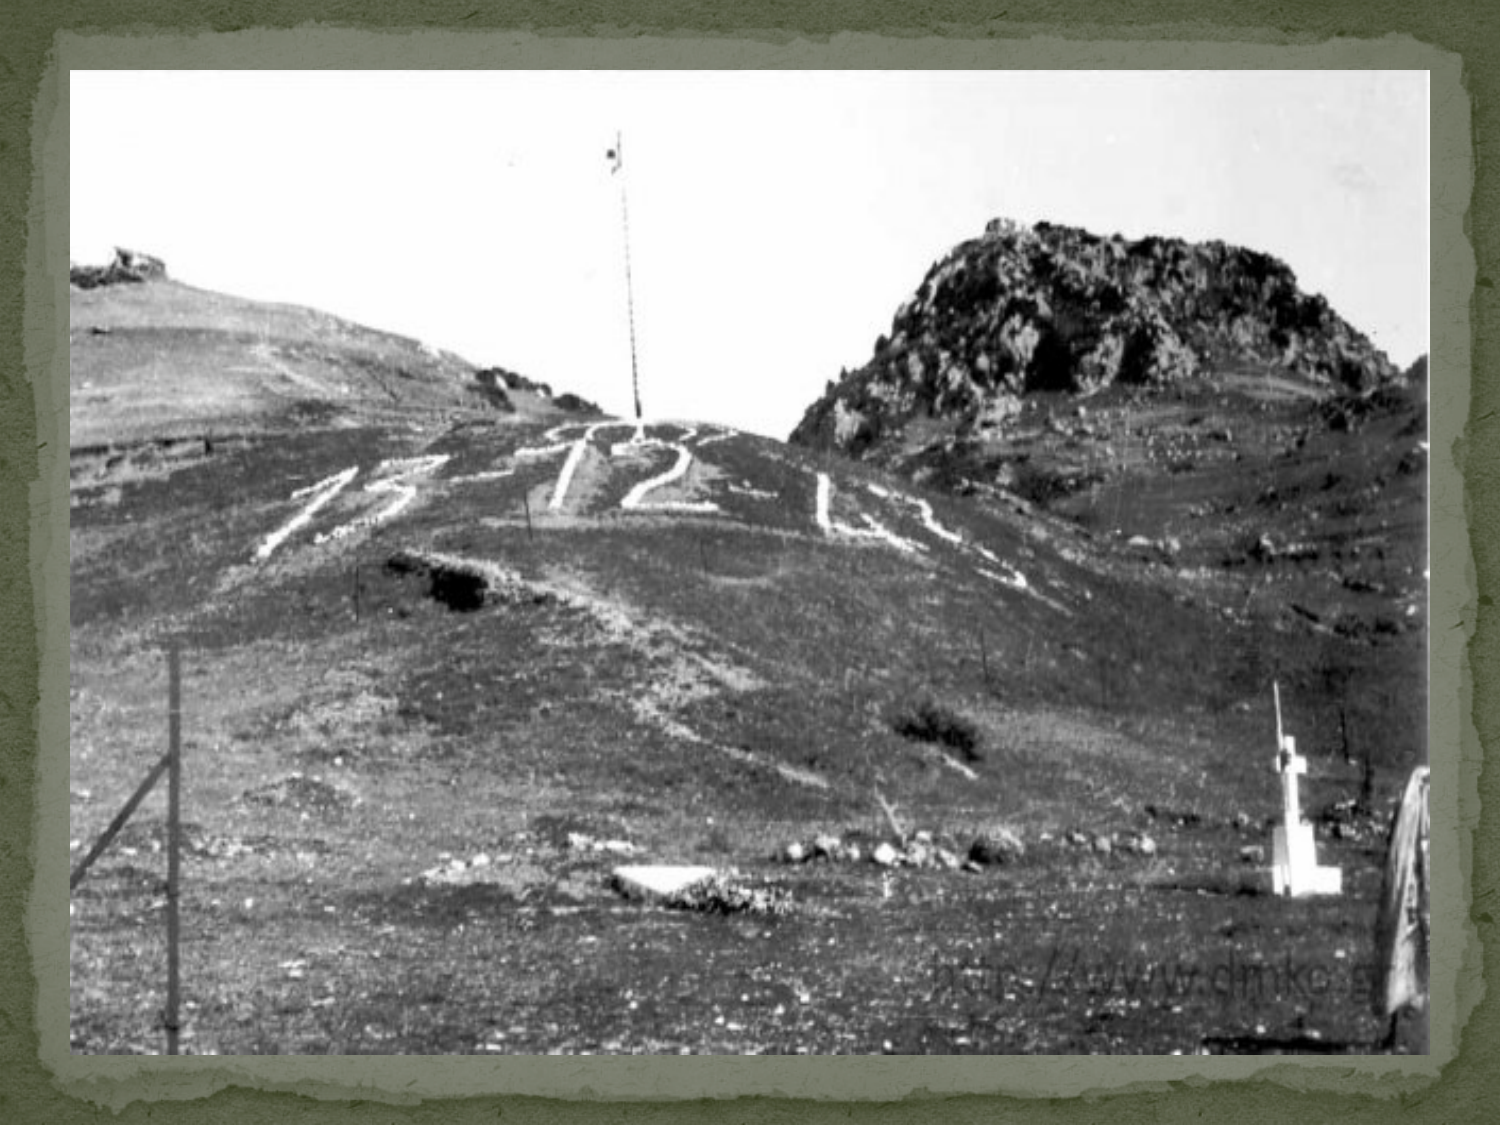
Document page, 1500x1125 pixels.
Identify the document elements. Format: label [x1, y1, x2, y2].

list [74, 74, 1428, 1053]
